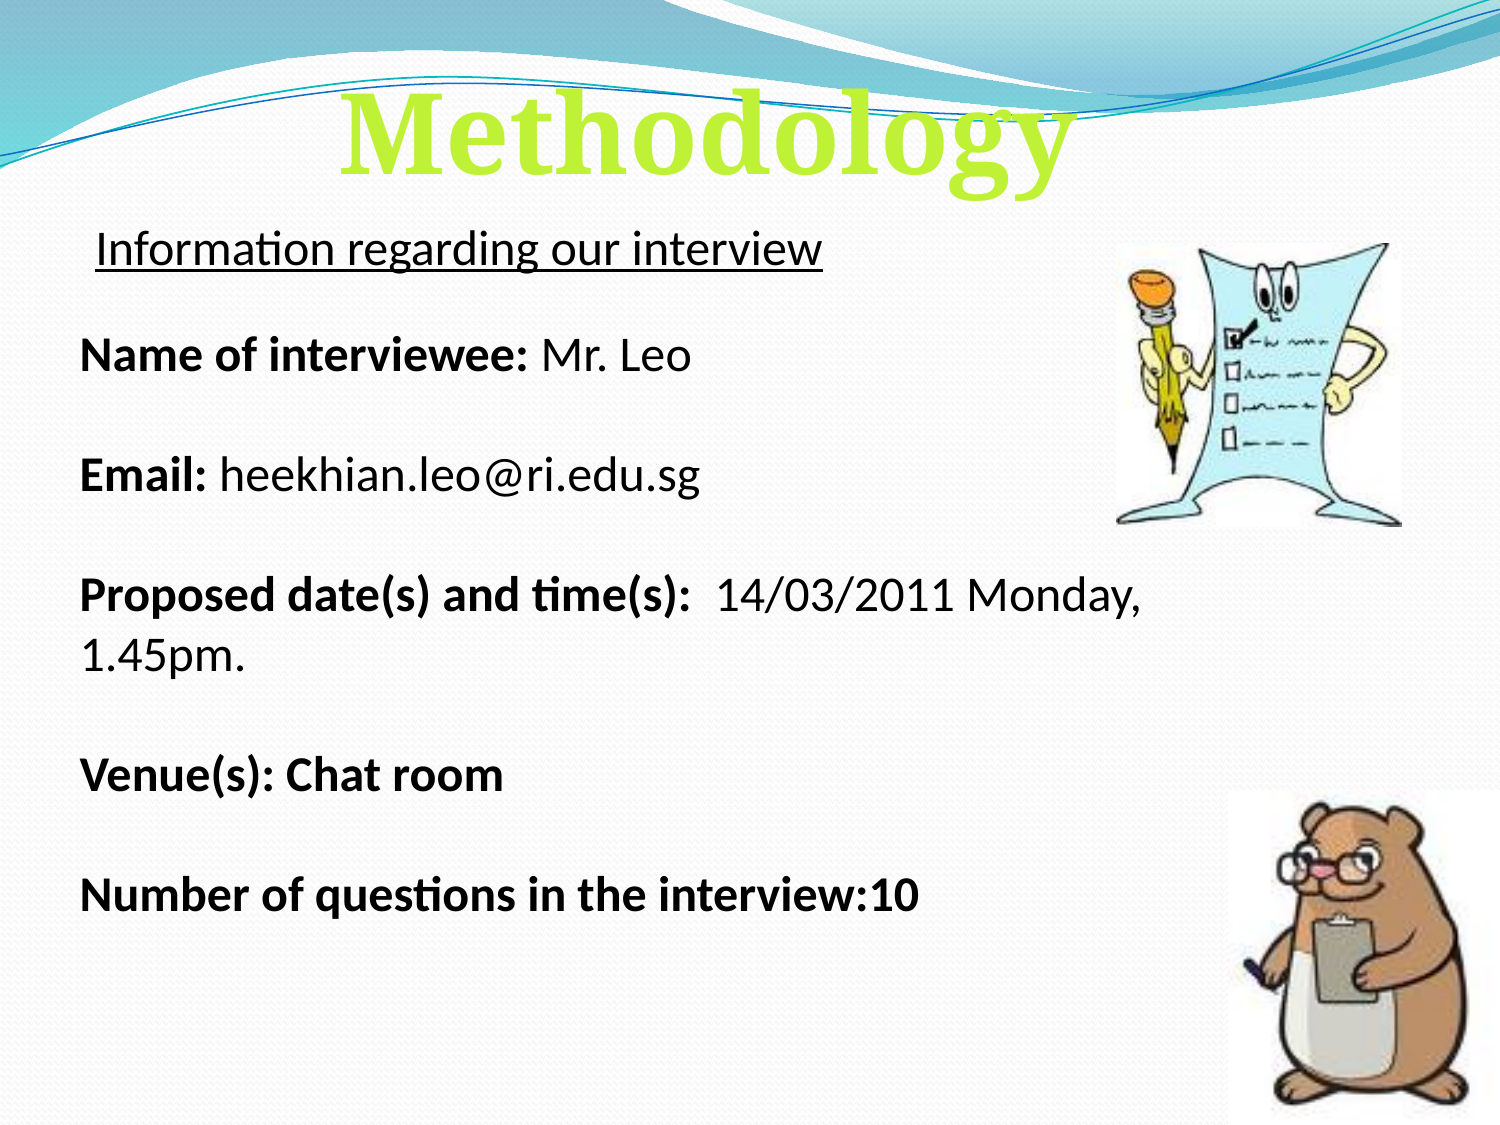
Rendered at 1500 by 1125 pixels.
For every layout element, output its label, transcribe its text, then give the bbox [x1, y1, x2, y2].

picture [1115, 243, 1402, 528]
text_box Name of interviewee: Mr. Leo Email: heekhian.leo@ri.edu.sg Proposed date(s) and time(s): 14/03/2011 Monday, 1.45pm. Venue(s): Chat room Number of questions in the interview:10 [64, 314, 1270, 1125]
text_box Information regarding our interview [80, 208, 838, 283]
picture [1228, 789, 1500, 1125]
text_box Methodology [323, 54, 1093, 205]
